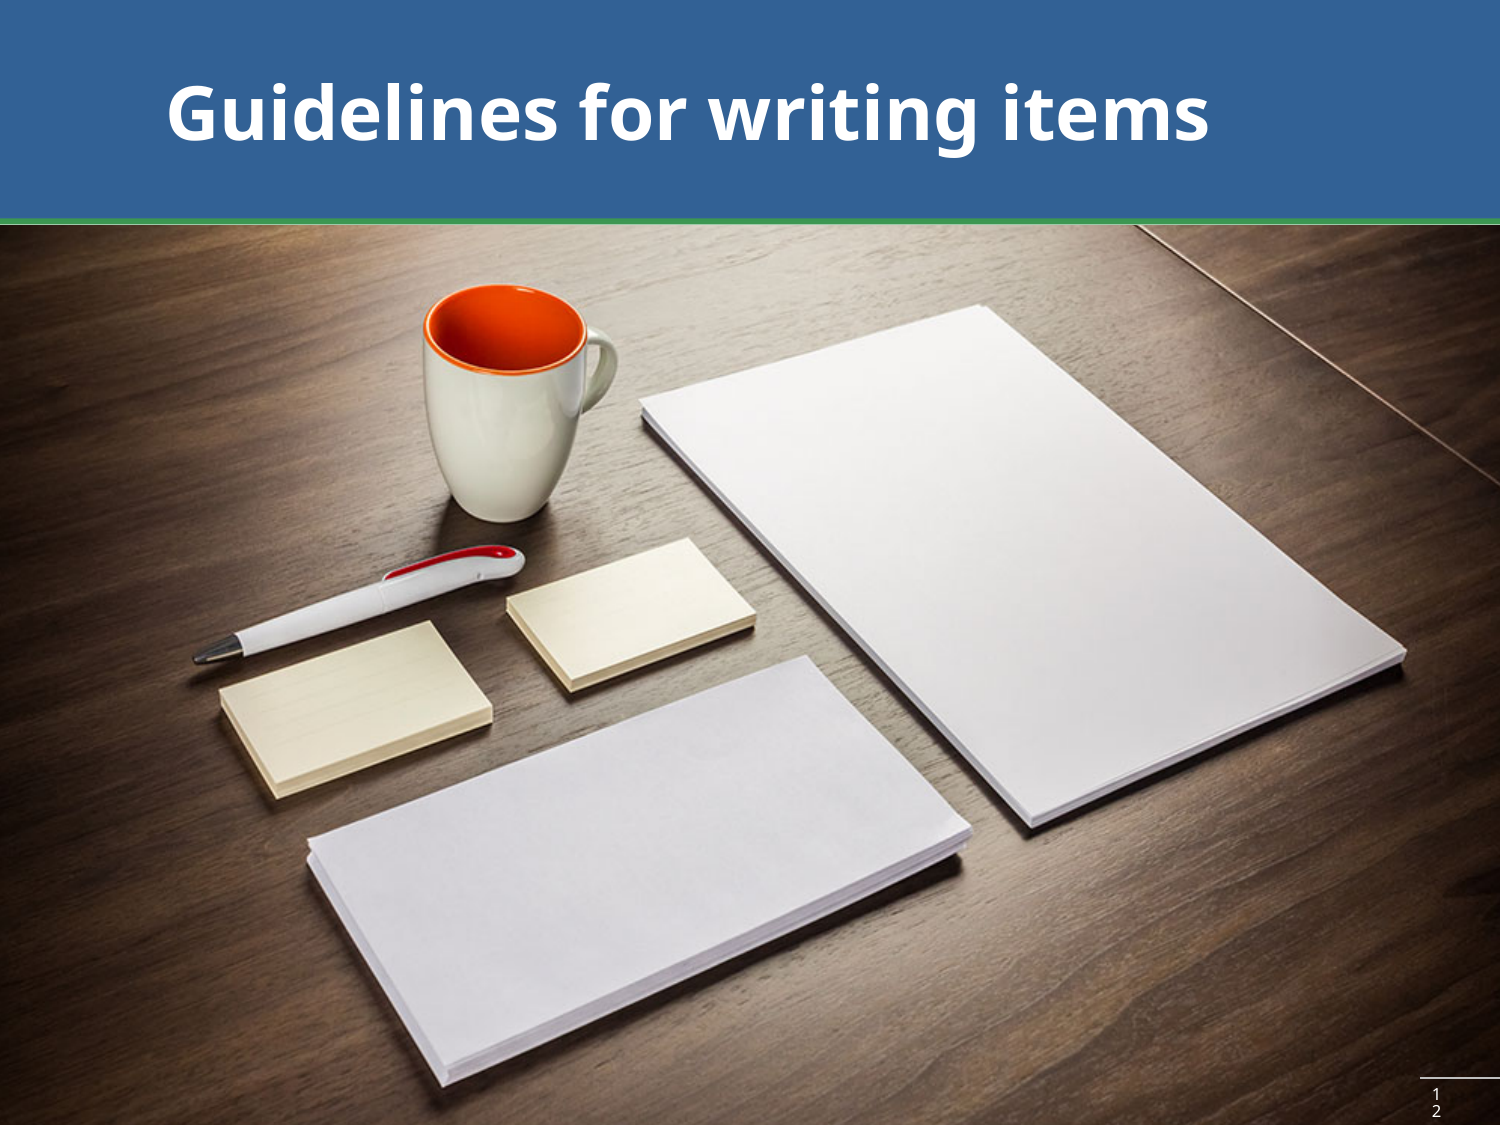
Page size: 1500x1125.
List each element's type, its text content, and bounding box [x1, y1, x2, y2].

picture [0, 0, 1500, 1125]
title Guidelines for writing items [150, 0, 1350, 221]
